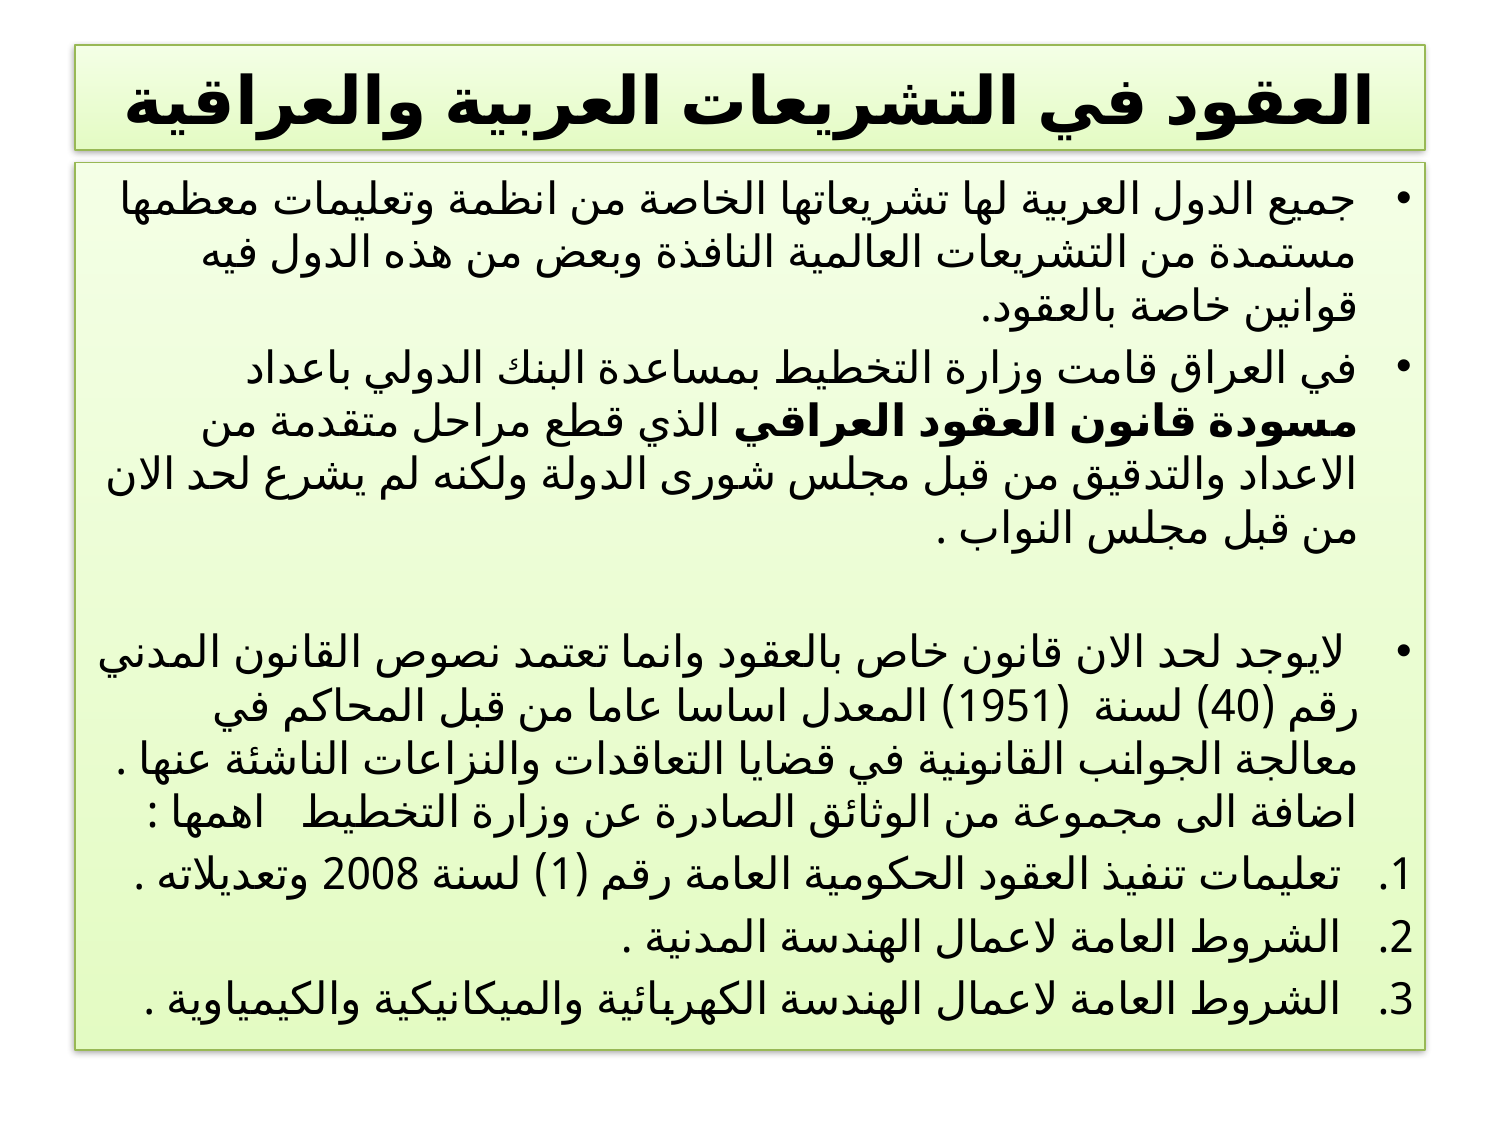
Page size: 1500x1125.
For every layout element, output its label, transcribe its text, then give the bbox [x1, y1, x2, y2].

list جميع الدول العربية لها تشريعاتها الخاصة من انظمة وتعليمات معظمها مستمدة من التشريعات العالمية النافذة وبعض من هذه الدول فيه قوانين خاصة بالعقود. في العراق قامت وزارة التخطيط بمساعدة البنك الدولي باعداد مسودة قانون العقود العراقي الذي قطع مراحل متقدمة من الاعداد والتدقيق من قبل مجلس شورى الدولة ولكنه لم يشرع لحد الان من قبل مجلس النواب . لايوجد لحد الان قانون خاص بالعقود وانما تعتمد نصوص القانون المدني رقم (40) لسنة (1951) المعدل اساسا عاما من قبل المحاكم في معالجة الجوانب القانونية في قضايا التعاقدات والنزاعات الناشئة عنها . اضافة الى مجموعة من الوثائق الصادرة عن وزارة التخطيط اهمها : تعليمات تنفيذ العقود الحكومية العامة رقم (1) لسنة 2008 وتعديلاته . الشروط العامة لاعمال الهندسة المدنية . الشروط العامة لاعمال الهندسة الكهربائية والميكانيكية والكيمياوية . [74, 162, 1426, 1051]
title العقود في التشريعات العربية والعراقية [74, 44, 1426, 151]
